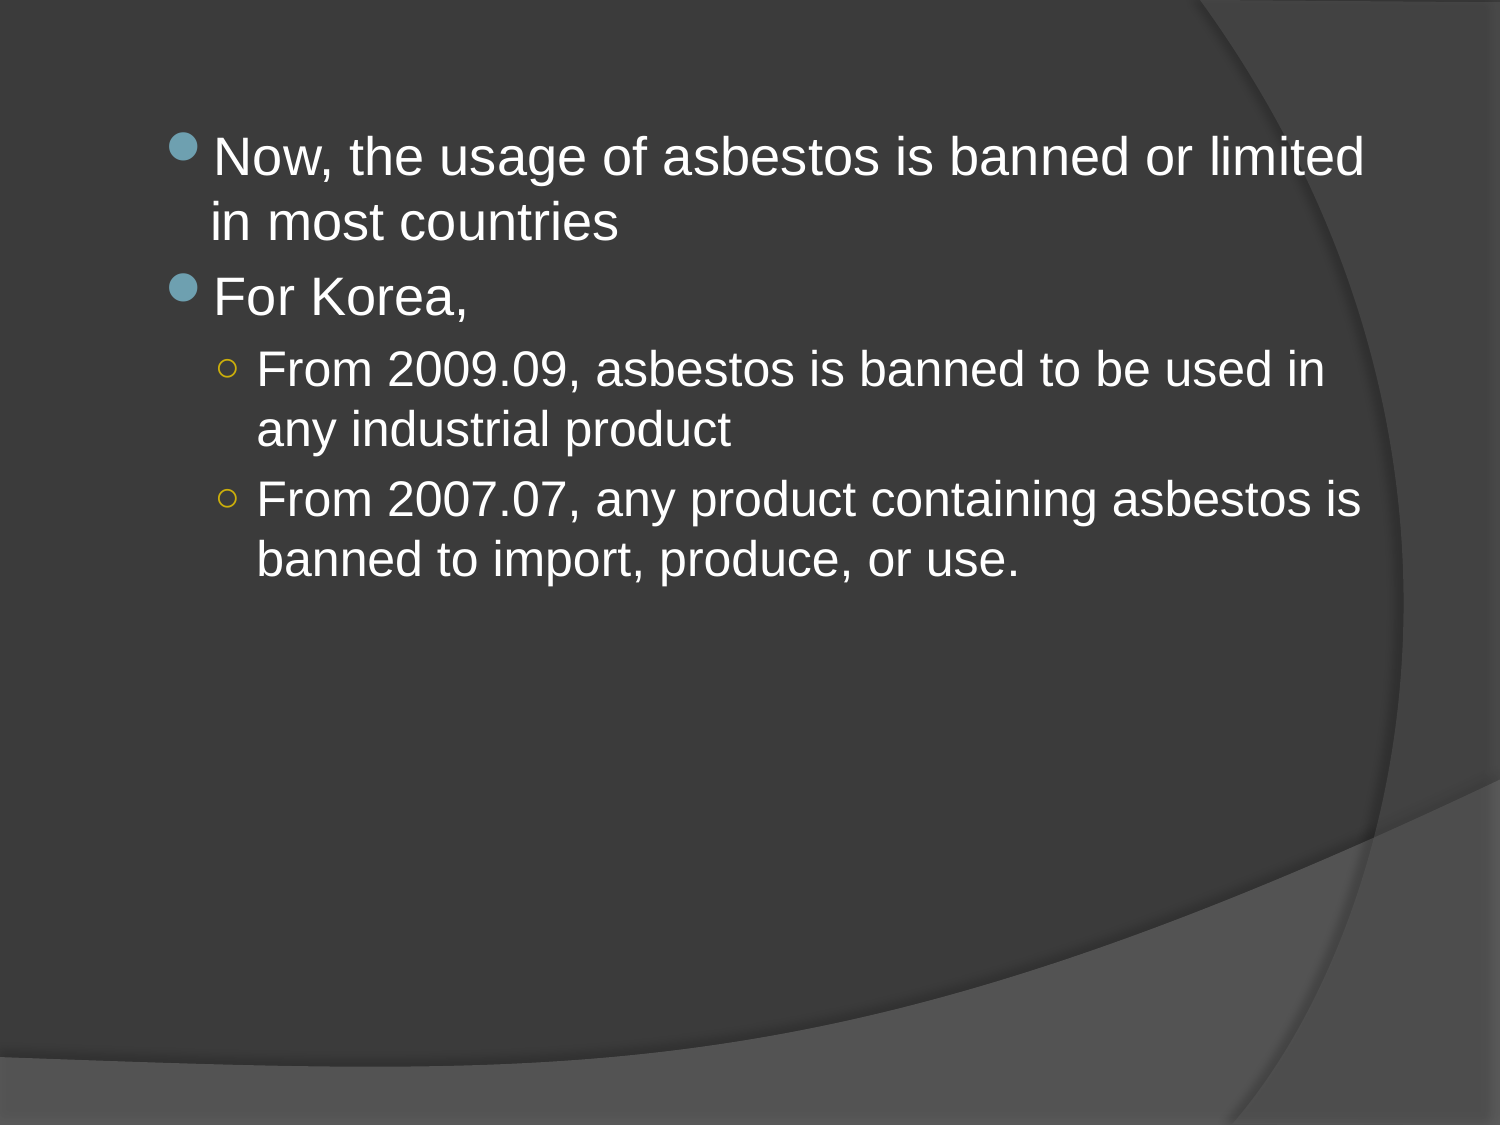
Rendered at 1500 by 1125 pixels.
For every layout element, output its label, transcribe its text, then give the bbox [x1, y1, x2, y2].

list Now, the usage of asbestos is banned or limited in most countries For Korea, From 2009.09, asbestos is banned to be used in any industrial product From 2007.07, any product containing asbestos is banned to import, produce, or use. [76, 113, 1400, 1047]
